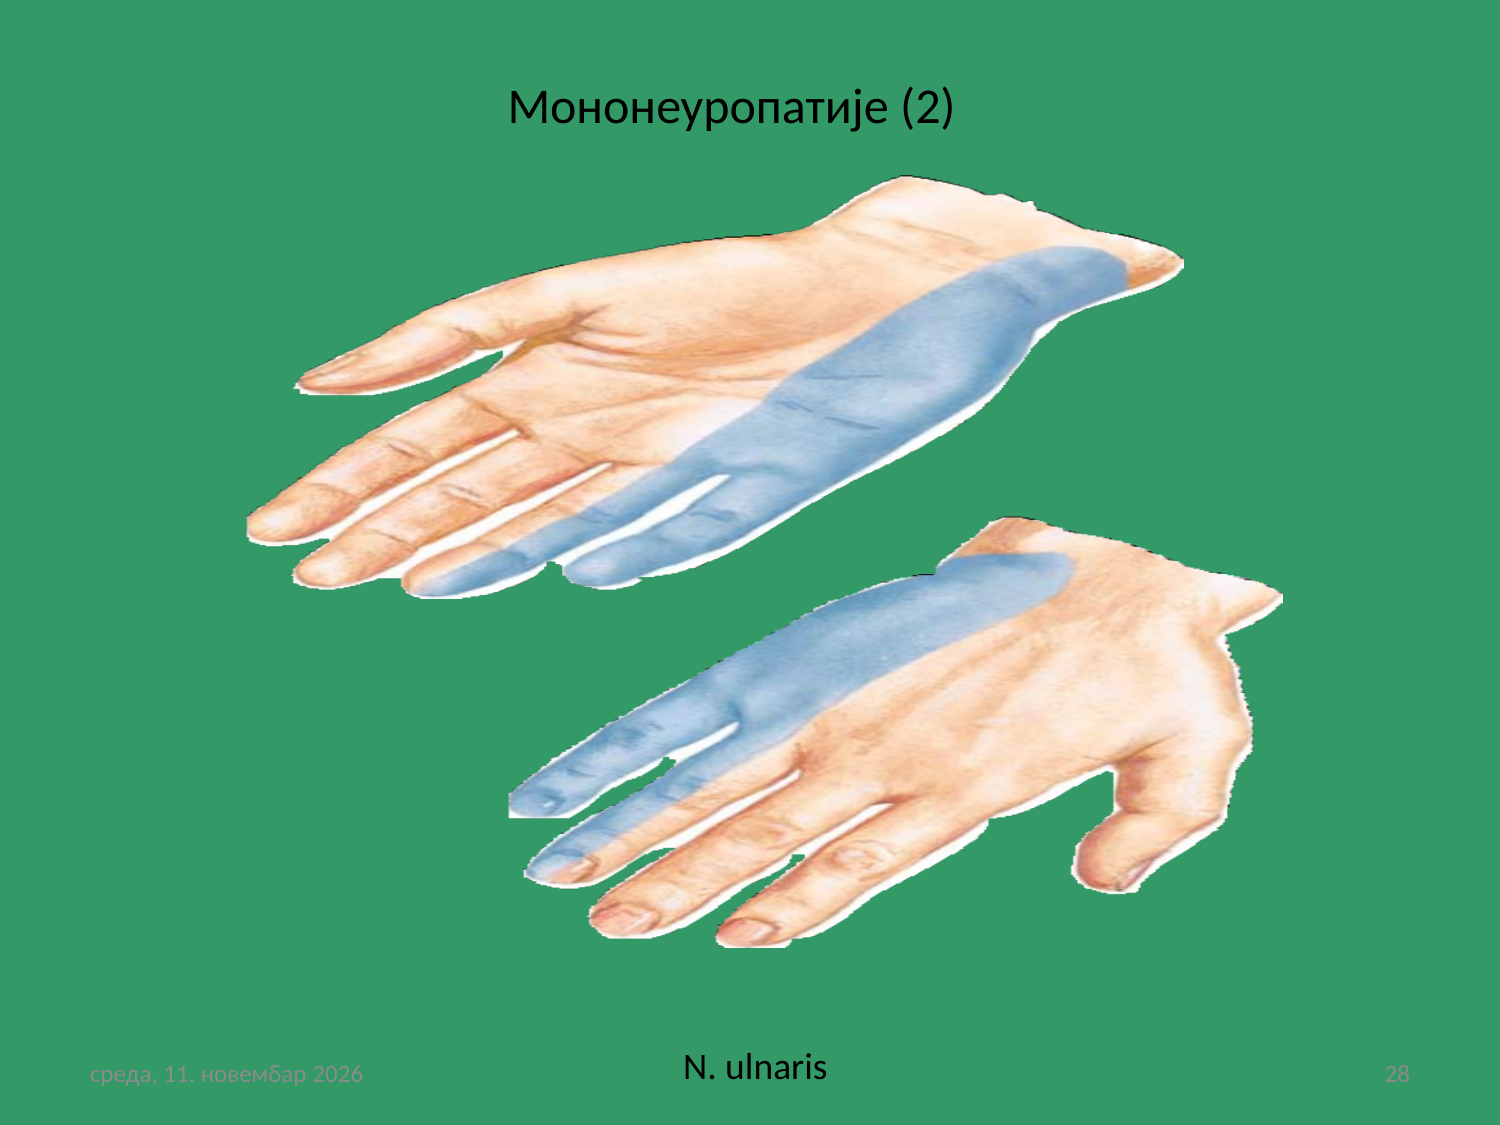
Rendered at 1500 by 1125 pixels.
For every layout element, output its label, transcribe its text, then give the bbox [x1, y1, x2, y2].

slide_number 28 [1074, 1042, 1425, 1103]
slide_number субота, 30. јануар 2021 [75, 1042, 425, 1103]
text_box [243, 174, 1283, 948]
text_box Мононеуропатије (2) [492, 66, 971, 142]
text_box N. ulnaris [668, 1034, 843, 1095]
